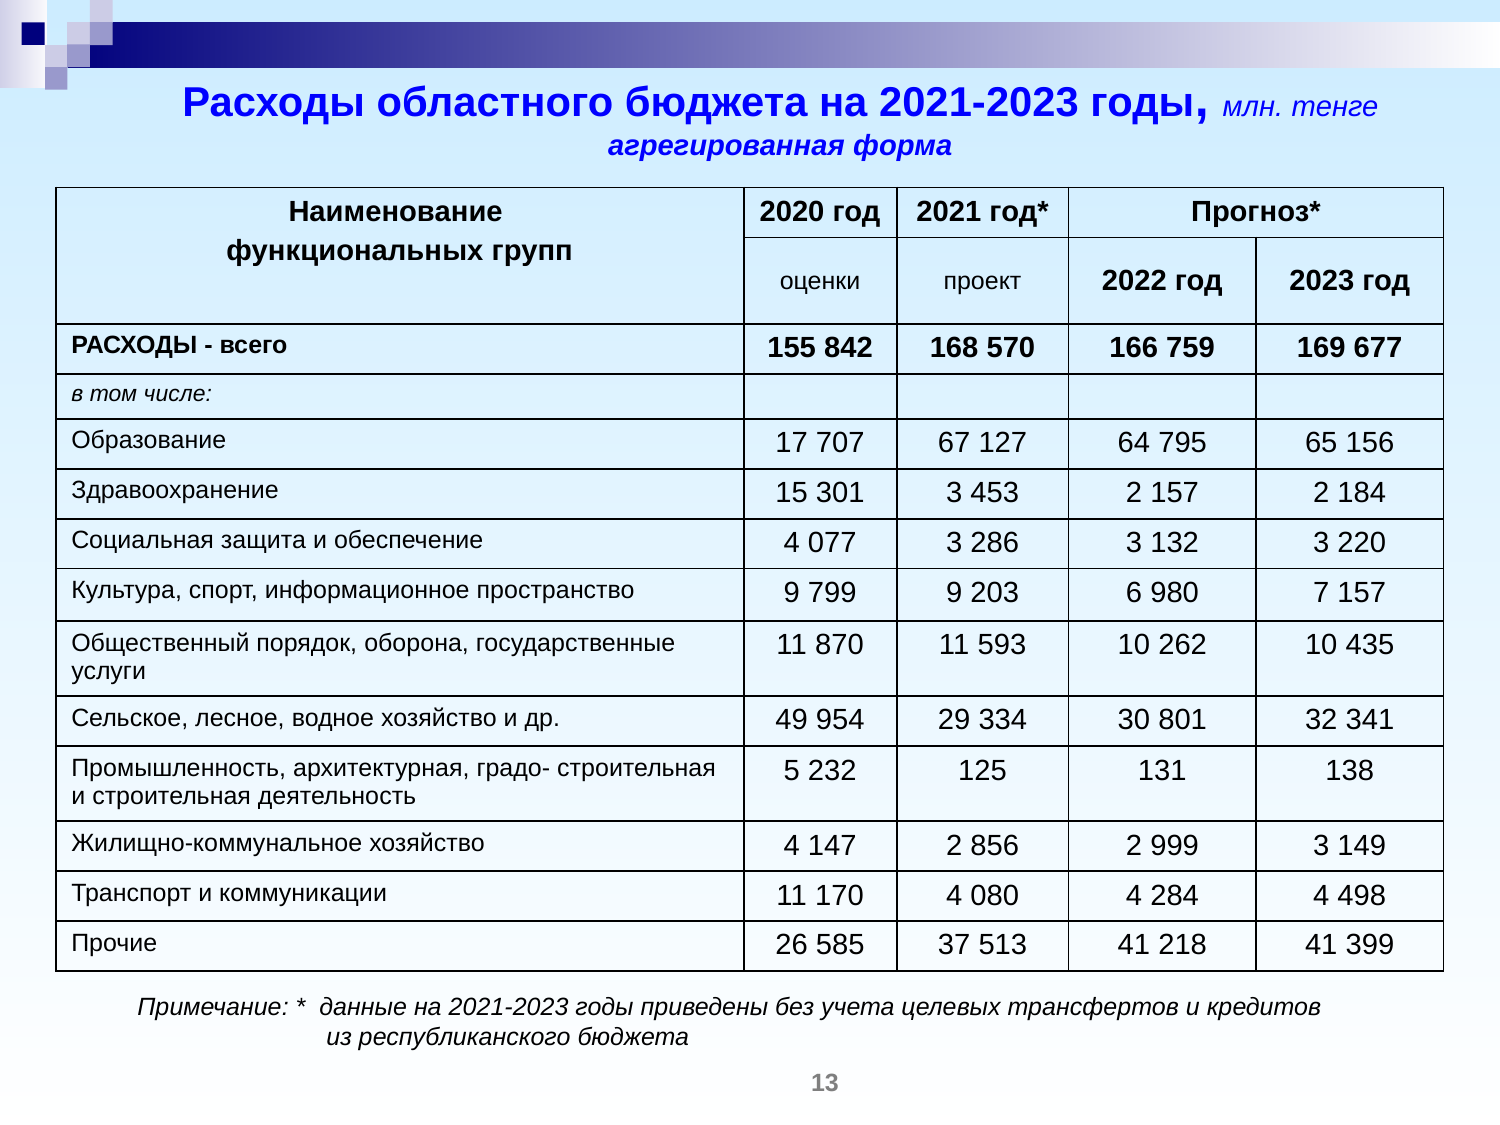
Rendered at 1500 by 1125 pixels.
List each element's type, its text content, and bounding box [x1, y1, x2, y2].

table_cell 11 593 [898, 622, 1068, 695]
table_cell 4 077 [745, 520, 896, 568]
table_cell РАСХОДЫ - всего [57, 325, 743, 373]
table_cell 9 799 [745, 569, 896, 620]
table_header 2021 год* [898, 188, 1068, 237]
table_cell 3 132 [1069, 520, 1255, 568]
table_cell 30 801 [1069, 697, 1255, 745]
table_header Наименование функциональных групп [57, 188, 743, 323]
table_cell 10 262 [1069, 622, 1255, 695]
text_box Примечание: * данные на 2021-2023 годы приведены без учета целевых трансфертов и кредитов из республиканского бюджета [137, 990, 1363, 1081]
table_header Прогноз* [1069, 188, 1443, 237]
table_cell 11 870 [745, 622, 896, 695]
table_cell 3 220 [1257, 520, 1443, 568]
table_cell 166 759 [1069, 325, 1255, 373]
text_box 13 [674, 1081, 975, 1113]
table_cell 15 301 [745, 470, 896, 518]
table_cell 17 707 [745, 420, 896, 468]
table_cell 4 147 [745, 822, 896, 870]
title Расходы областного бюджета на 2021-2023 годы, млн. тенге агрегированная форма [104, 99, 1457, 188]
table_cell [1069, 375, 1255, 418]
table_cell 64 795 [1069, 420, 1255, 468]
table_cell Промышленность, архитектурная, градо- строительная и строительная деятельность [57, 747, 743, 820]
table_cell Транспорт и коммуникации [57, 872, 743, 920]
table_cell 3 149 [1257, 822, 1443, 870]
table_cell проект [898, 238, 1068, 323]
table_cell 29 334 [898, 697, 1068, 745]
table_cell 168 570 [898, 325, 1068, 373]
table_cell 5 232 [745, 747, 896, 820]
table_cell 67 127 [898, 420, 1068, 468]
table_cell 169 677 [1257, 325, 1443, 373]
table_cell в том числе: [57, 375, 743, 418]
table_cell 4 498 [1257, 872, 1443, 920]
table_cell 2023 год [1257, 238, 1443, 323]
table_cell 2 157 [1069, 470, 1255, 518]
table_cell 7 157 [1257, 569, 1443, 620]
table_cell 37 513 [898, 922, 1068, 970]
table_cell 41 399 [1257, 922, 1443, 970]
table_cell 2 184 [1257, 470, 1443, 518]
table_cell 6 980 [1069, 569, 1255, 620]
table_cell 4 080 [898, 872, 1068, 920]
table_cell 131 [1069, 747, 1255, 820]
table_cell 32 341 [1257, 697, 1443, 745]
table_cell 65 156 [1257, 420, 1443, 468]
table_cell 26 585 [745, 922, 896, 970]
table_cell 11 170 [745, 872, 896, 920]
table_cell Жилищно-коммунальное хозяйство [57, 822, 743, 870]
table_cell [745, 375, 896, 418]
table_cell Здравоохранение [57, 470, 743, 518]
table_cell 4 284 [1069, 872, 1255, 920]
table_cell 49 954 [745, 697, 896, 745]
table_cell Культура, спорт, информационное пространство [57, 569, 743, 620]
table_cell [898, 375, 1068, 418]
table_cell 125 [898, 747, 1068, 820]
table_header 2020 год [745, 188, 896, 237]
table_cell 3 453 [898, 470, 1068, 518]
table_cell оценки [745, 238, 896, 323]
table_cell Прочие [57, 922, 743, 970]
table_cell 10 435 [1257, 622, 1443, 695]
table_cell 3 286 [898, 520, 1068, 568]
table_cell 9 203 [898, 569, 1068, 620]
table_cell 155 842 [745, 325, 896, 373]
table_cell Сельское, лесное, водное хозяйство и др. [57, 697, 743, 745]
table_cell 41 218 [1069, 922, 1255, 970]
table_cell [1257, 375, 1443, 418]
table_cell 2 999 [1069, 822, 1255, 870]
table_cell 2 856 [898, 822, 1068, 870]
table_cell Социальная защита и обеспечение [57, 520, 743, 568]
table_cell Образование [57, 420, 743, 468]
table_cell Общественный порядок, оборона, государственные услуги [57, 622, 743, 695]
table_cell 138 [1257, 747, 1443, 820]
table_cell 2022 год [1069, 238, 1255, 323]
